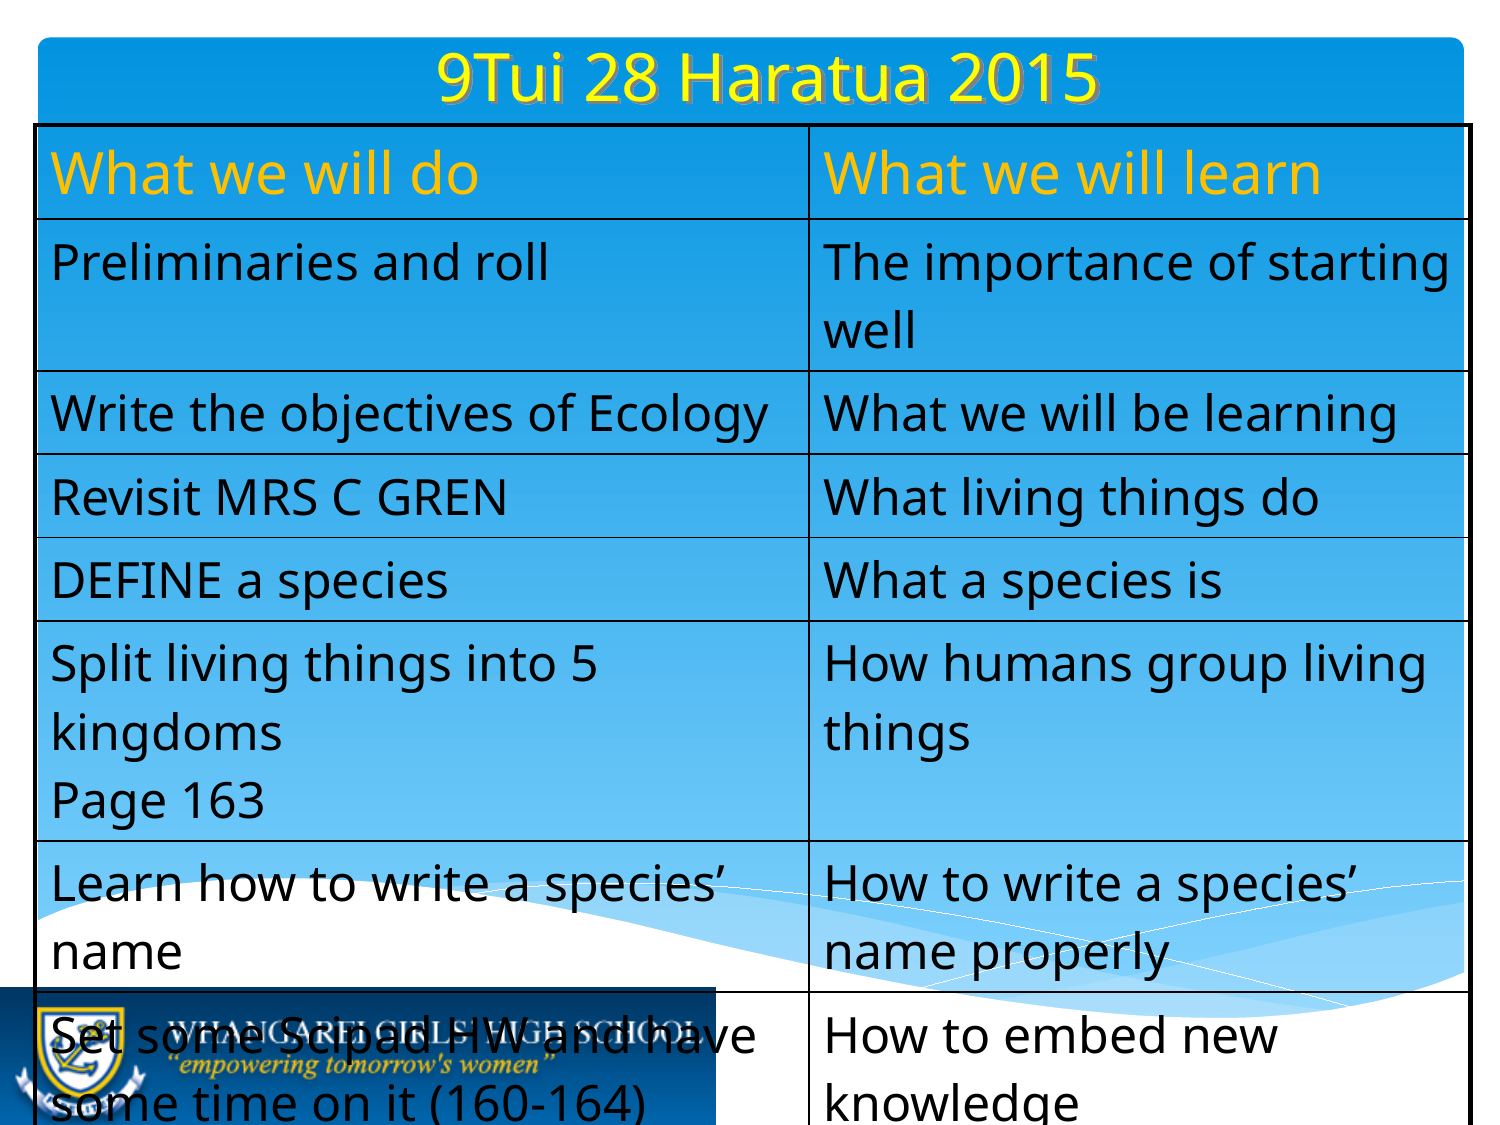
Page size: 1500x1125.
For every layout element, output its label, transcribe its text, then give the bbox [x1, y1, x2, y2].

table_cell Preliminaries and roll [37, 220, 808, 370]
table_cell How to write a species’ name properly [810, 842, 1468, 991]
table_cell DEFINE a species [37, 538, 808, 620]
table_cell Learn how to write a species’ name [37, 842, 808, 991]
table_cell Split living things into 5 kingdoms Page 163 [37, 622, 808, 840]
table_header What we will do [37, 127, 808, 218]
table_cell Write the objectives of Ecology [37, 372, 808, 453]
table_cell The importance of starting well [810, 220, 1468, 370]
text_box 9Tui 28 Haratua 2015 [162, 24, 1375, 123]
picture [0, 987, 716, 1125]
table_cell What we will be learning [810, 372, 1468, 453]
table_cell What a species is [810, 538, 1468, 620]
table_header What we will learn [810, 127, 1468, 218]
table_cell Set some Scipad HW and have some time on it (160-164) [720, 993, 808, 1125]
table_cell How to embed new knowledge [810, 993, 1468, 1125]
table_cell What living things do [810, 455, 1468, 537]
table_cell How humans group living things [810, 622, 1468, 840]
table_cell Revisit MRS C GREN [37, 455, 808, 537]
